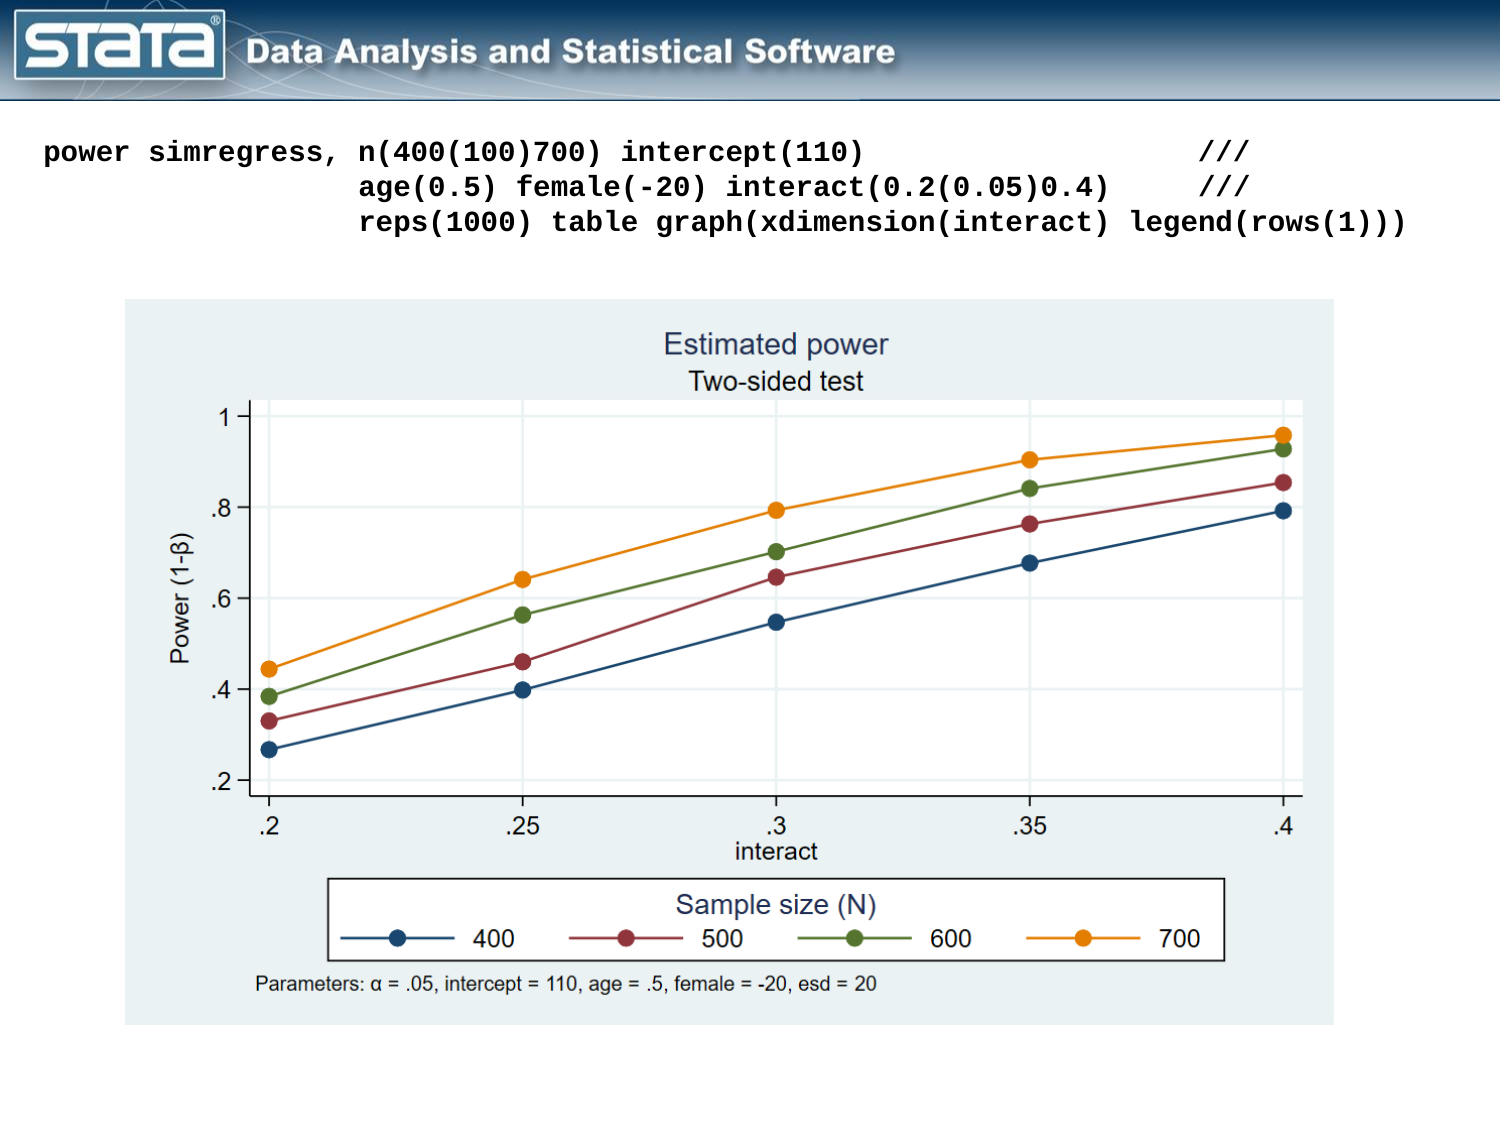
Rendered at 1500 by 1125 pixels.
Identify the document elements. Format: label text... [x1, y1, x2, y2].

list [124, 299, 1334, 1026]
picture [0, 0, 1500, 102]
text_box power simregress, n(400(100)700) intercept(110) /// age(0.5) female(-20) interact(0.2(0.05)0.4) /// reps(1000) table graph(xdimension(interact) legend(rows(1))) [28, 124, 1424, 245]
